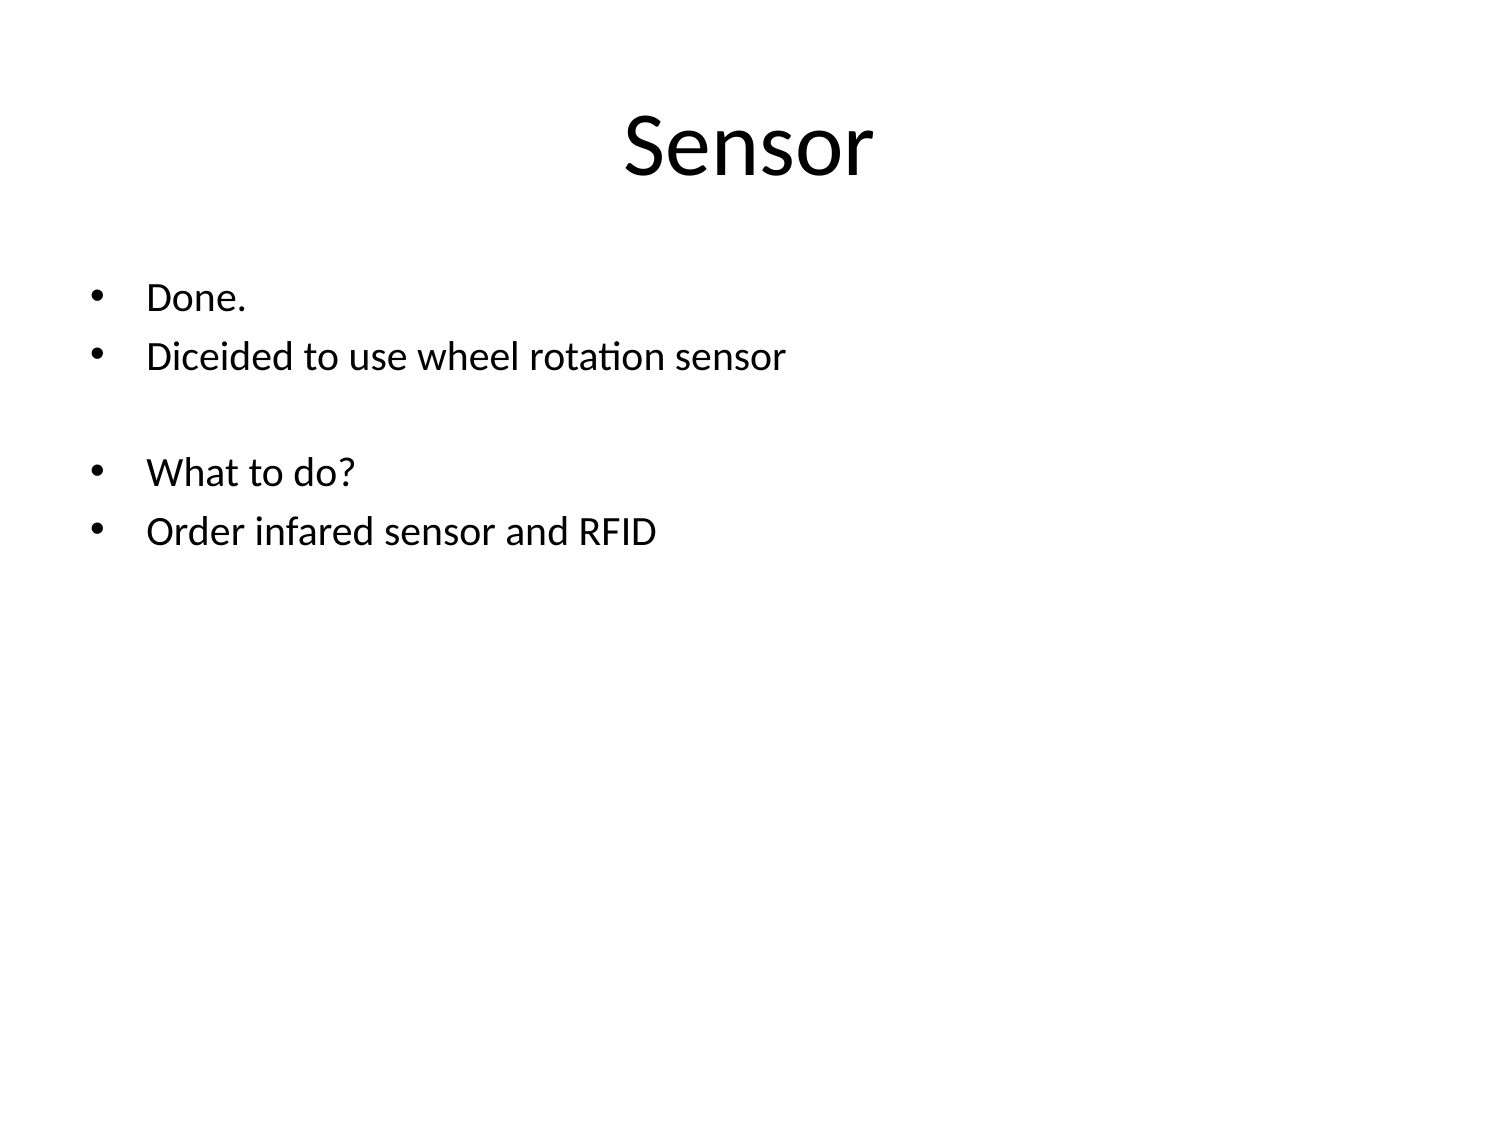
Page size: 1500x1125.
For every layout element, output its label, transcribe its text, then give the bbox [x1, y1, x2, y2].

title Sensor [75, 45, 1425, 233]
list Done. Diceided to use wheel rotation sensor What to do? Order infared sensor and RFID [75, 262, 1425, 1005]
